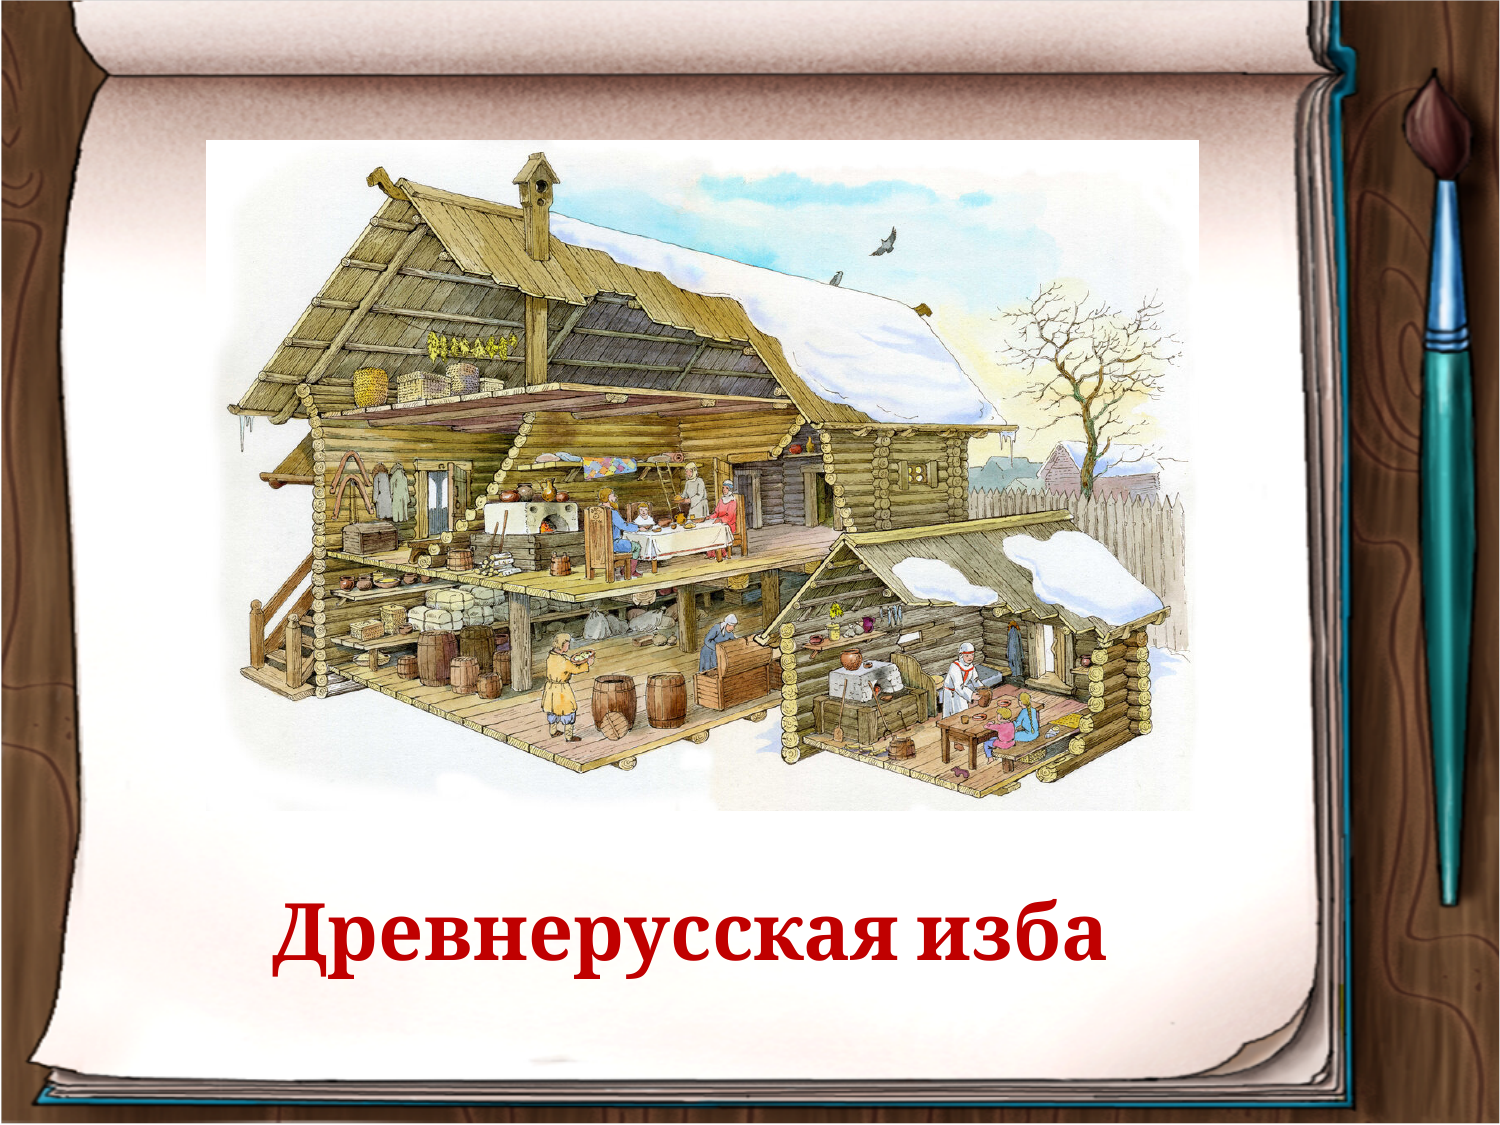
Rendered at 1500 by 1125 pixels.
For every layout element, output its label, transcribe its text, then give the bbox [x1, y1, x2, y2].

picture [0, 0, 1500, 1125]
title Древнерусская изба [58, 798, 1323, 1059]
